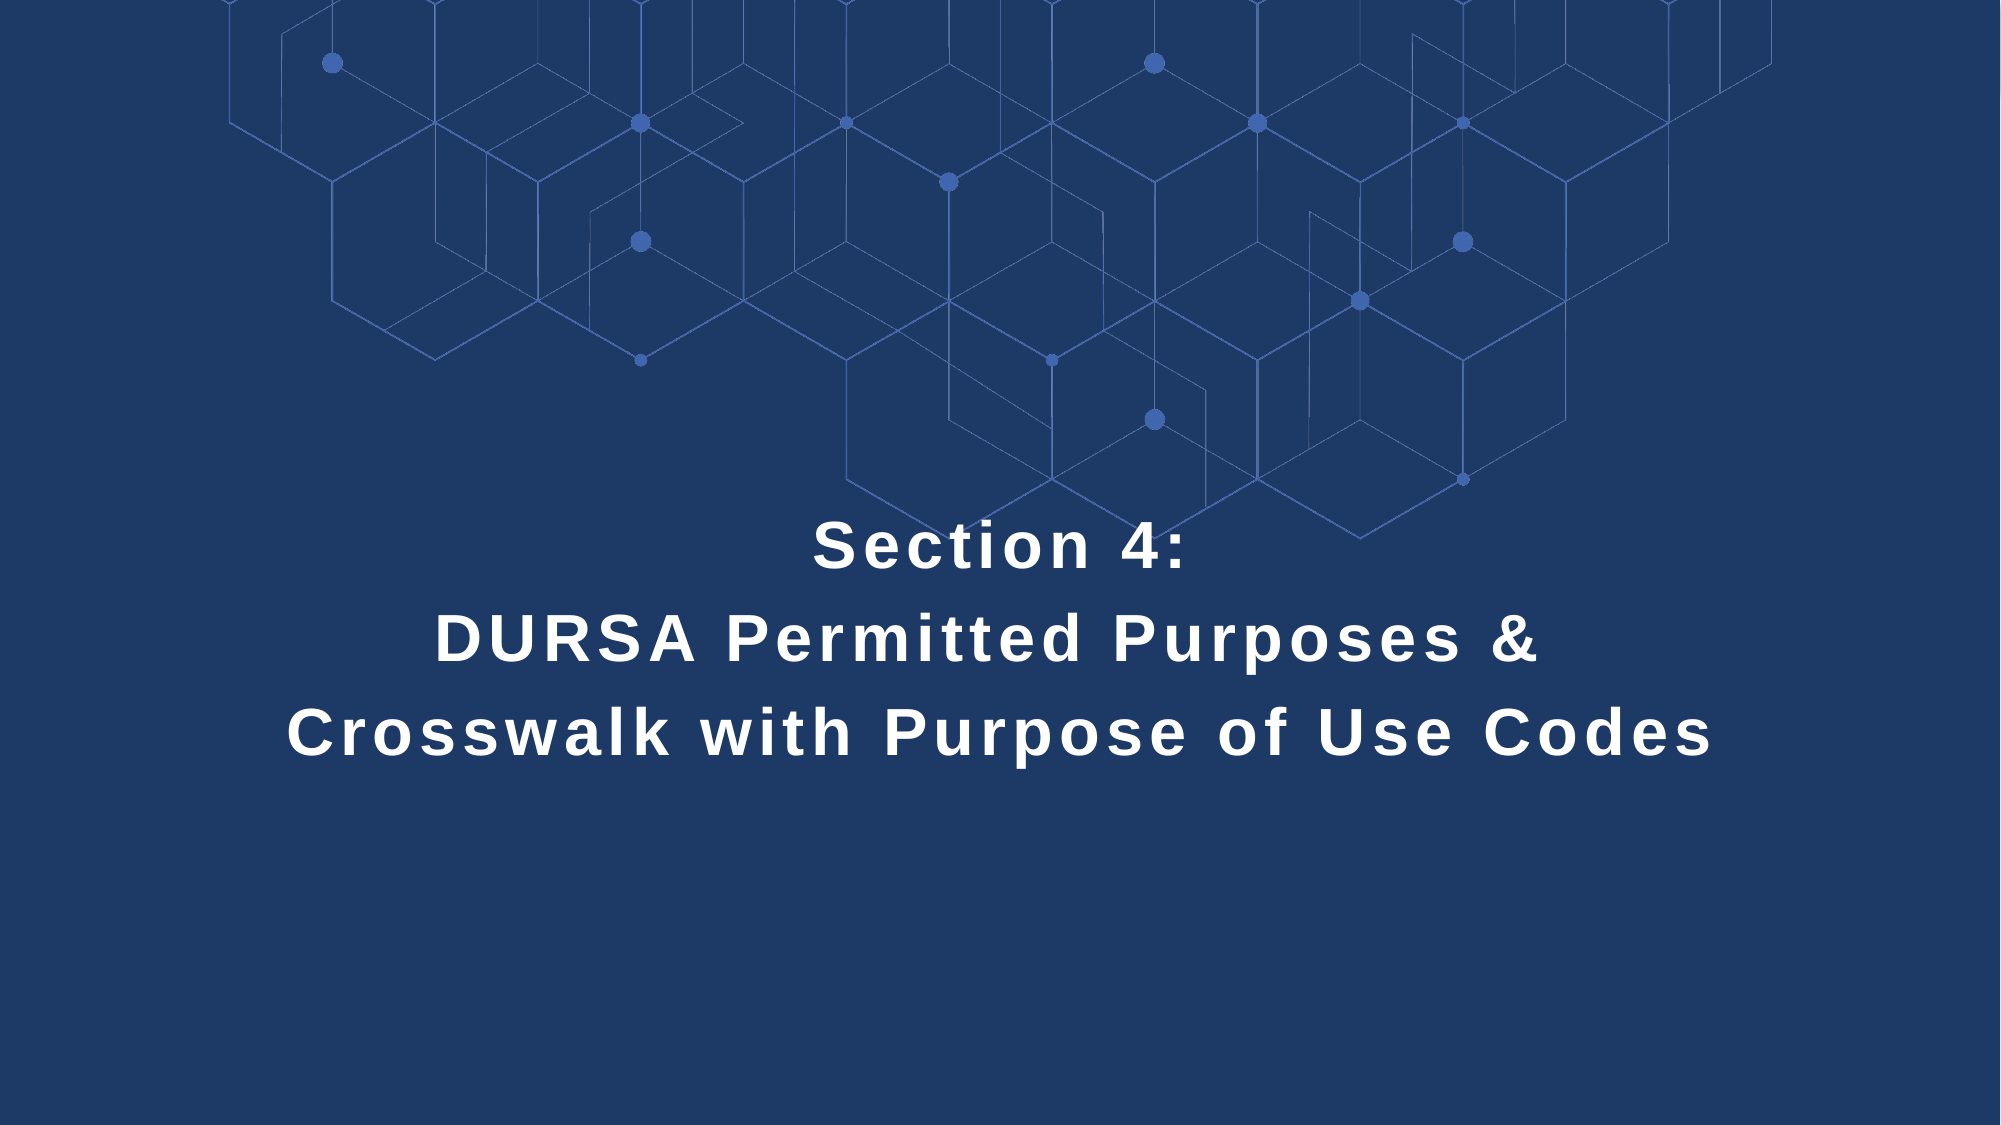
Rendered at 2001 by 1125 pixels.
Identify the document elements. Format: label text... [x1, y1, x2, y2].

picture [102, 0, 1898, 494]
list Section 4: DURSA Permitted Purposes & Crosswalk with Purpose of Use Codes [0, 494, 2000, 631]
